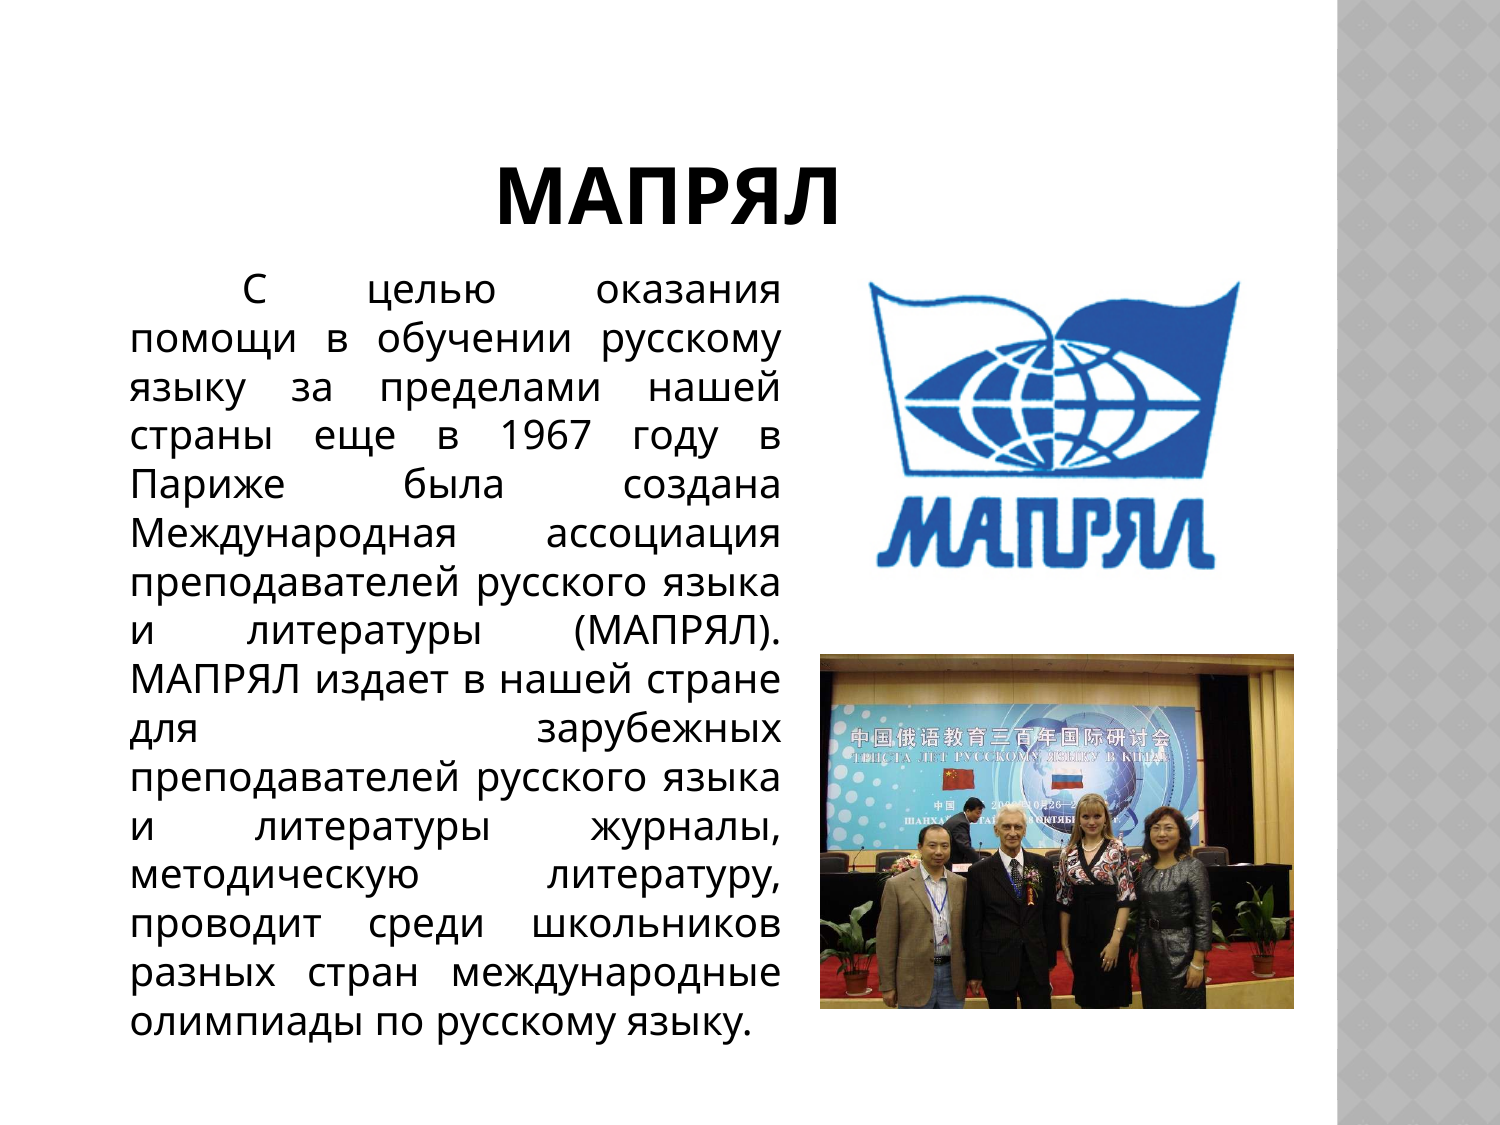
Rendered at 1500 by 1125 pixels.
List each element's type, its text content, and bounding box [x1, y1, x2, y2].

list С целью оказания помощи в обучении русскому языку за пределами нашей страны еще в 1967 году в Париже была создана Международная ассоциация преподавателей русского языка и литературы (МАПРЯЛ). МАПРЯЛ издает в нашей стране для зарубежных преподавателей русского языка и литературы журналы, методическую литературу, проводит среди школьников разных стран международные олимпиады по русскому языку. [75, 255, 798, 1059]
title МАПРЯЛ [75, 52, 1263, 240]
picture [820, 278, 1290, 606]
picture [820, 654, 1294, 1010]
